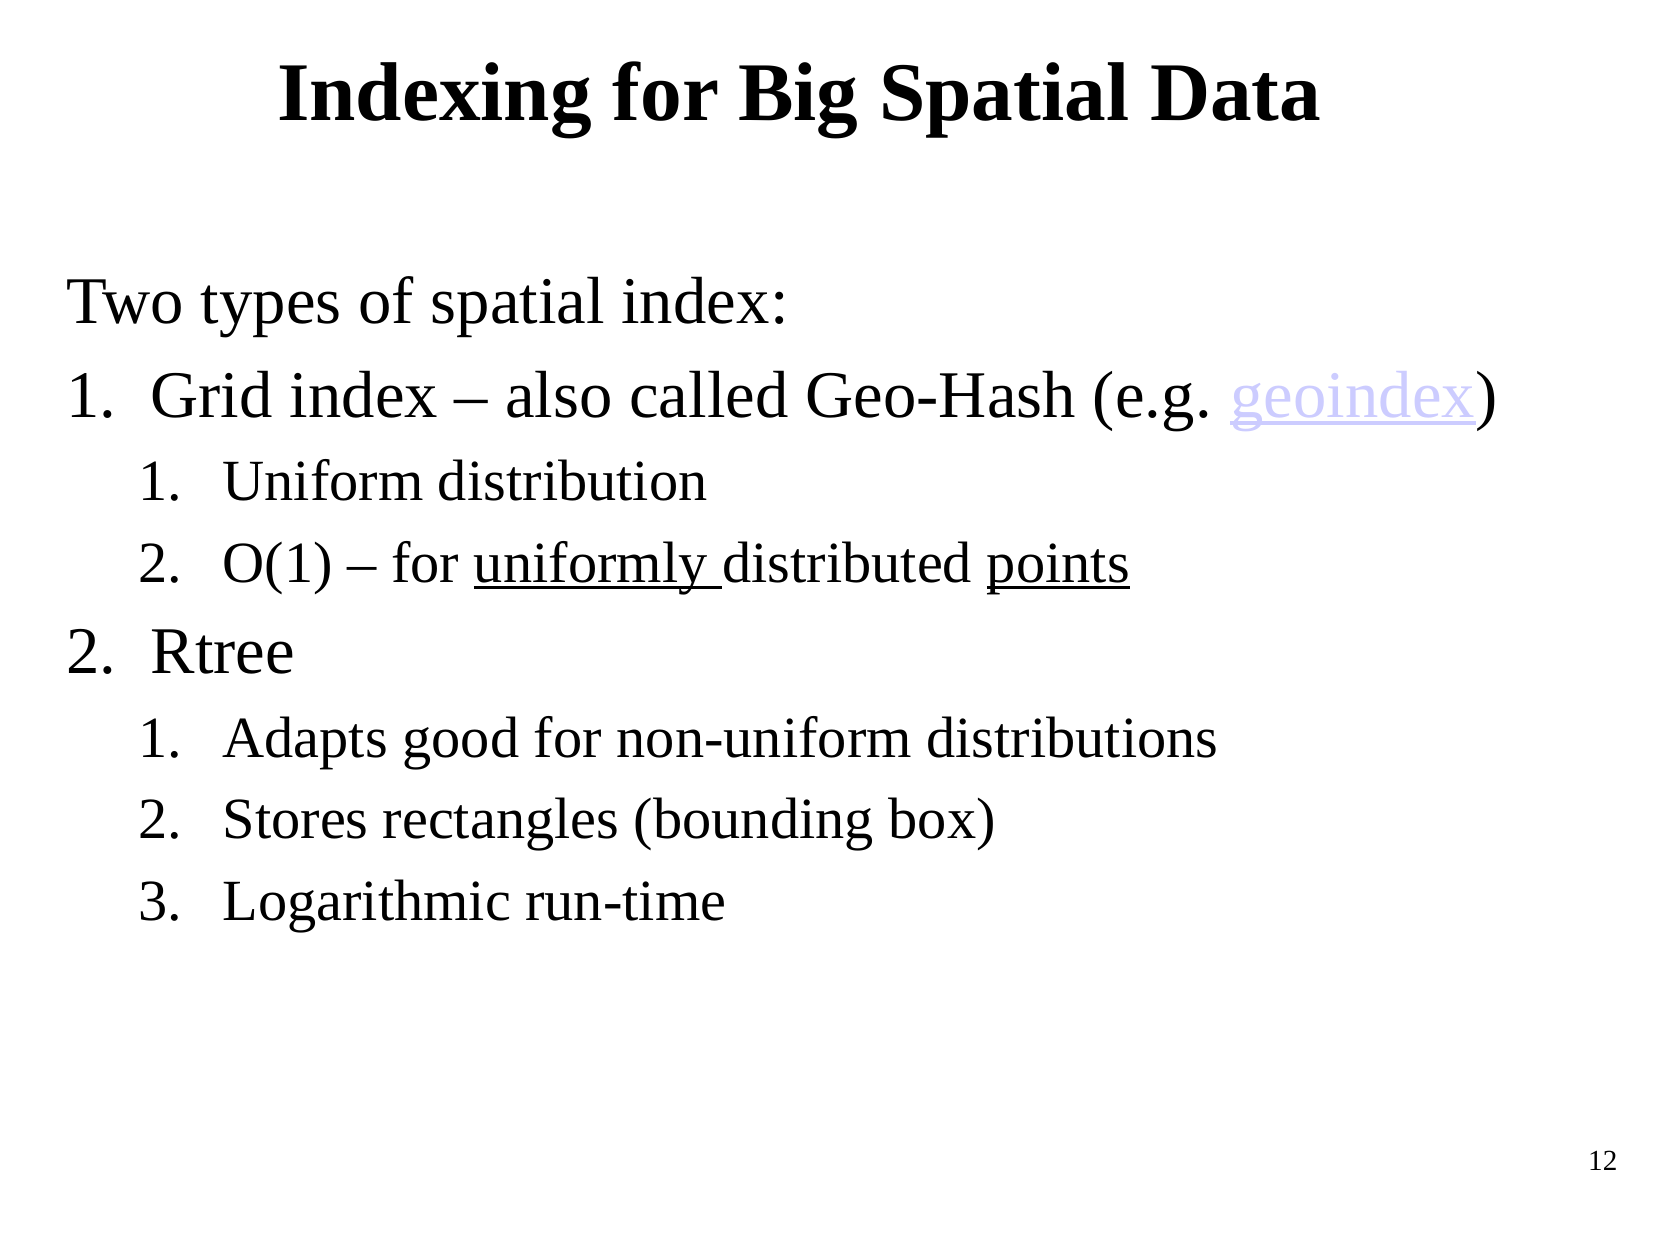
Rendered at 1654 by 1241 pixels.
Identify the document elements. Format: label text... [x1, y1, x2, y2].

slide_number 12 [1289, 1136, 1635, 1220]
title Indexing for Big Spatial Data [260, 12, 1627, 162]
list Two types of spatial index: Grid index – also called Geo-Hash (e.g. geoindex) Uniform distribution O(1) – for uniformly distributed points Rtree Adapts good for non-uniform distributions Stores rectangles (bounding box) Logarithmic run-time [49, 248, 1614, 1103]
